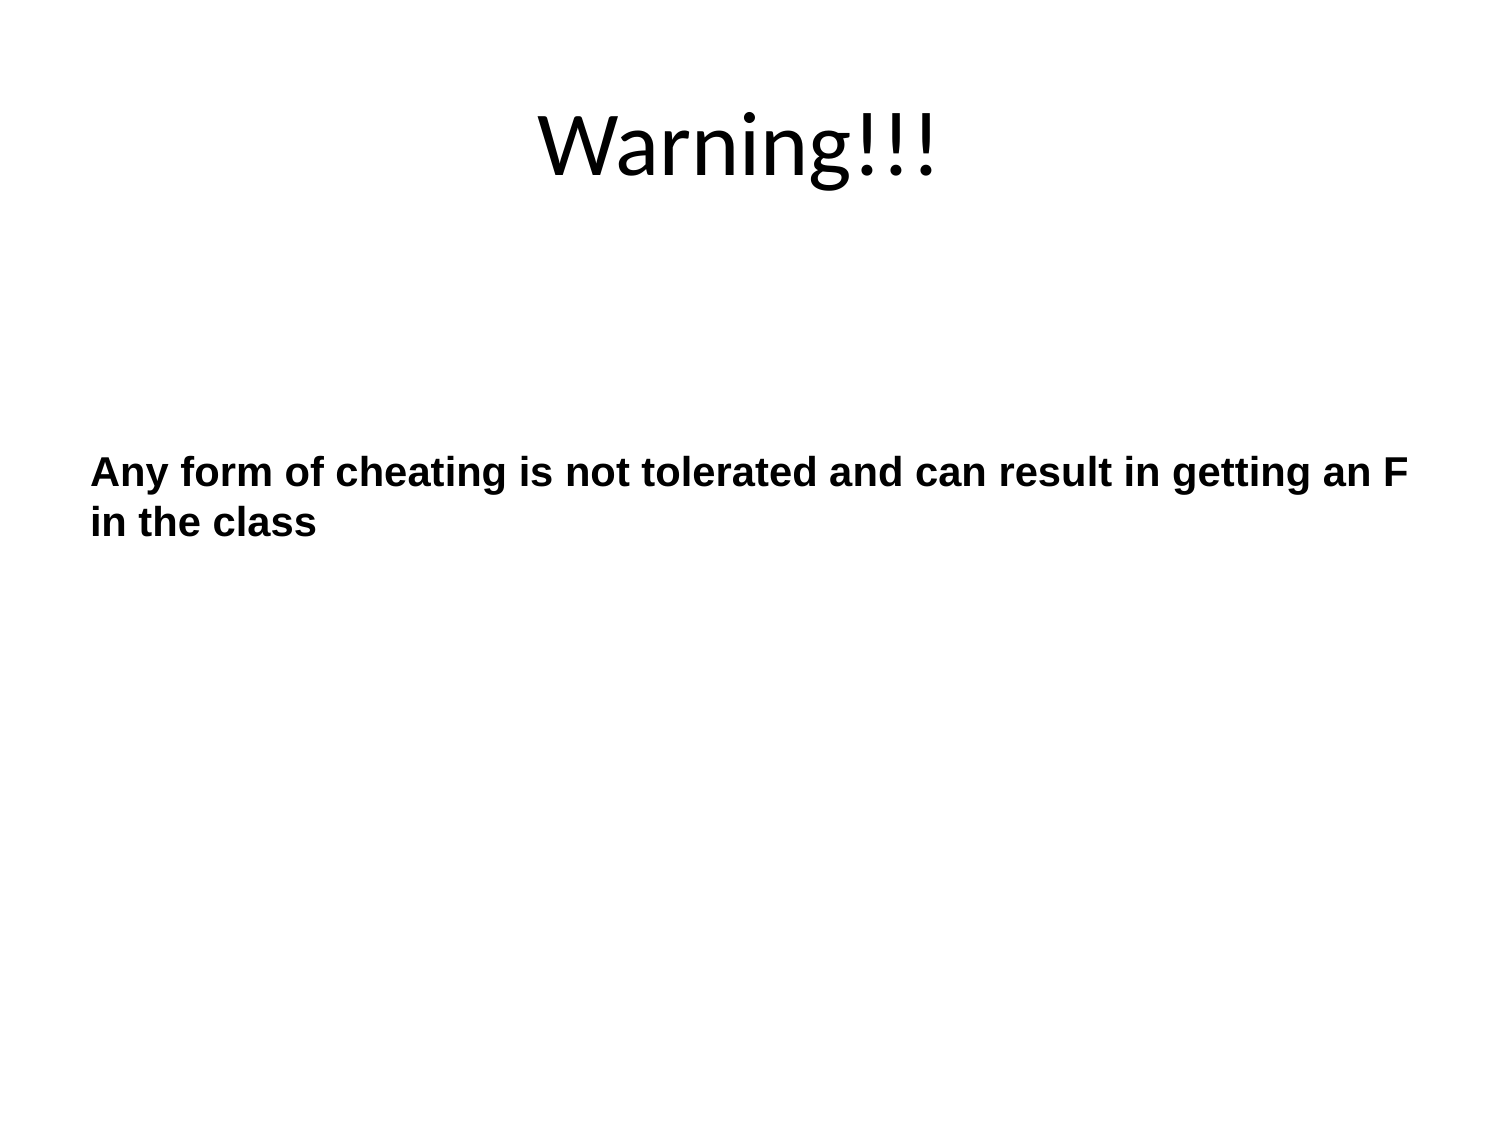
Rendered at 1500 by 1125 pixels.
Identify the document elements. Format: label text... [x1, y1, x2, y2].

title Warning!!! [75, 45, 1425, 233]
list Any form of cheating is not tolerated and can result in getting an F in the class [75, 437, 1425, 573]
